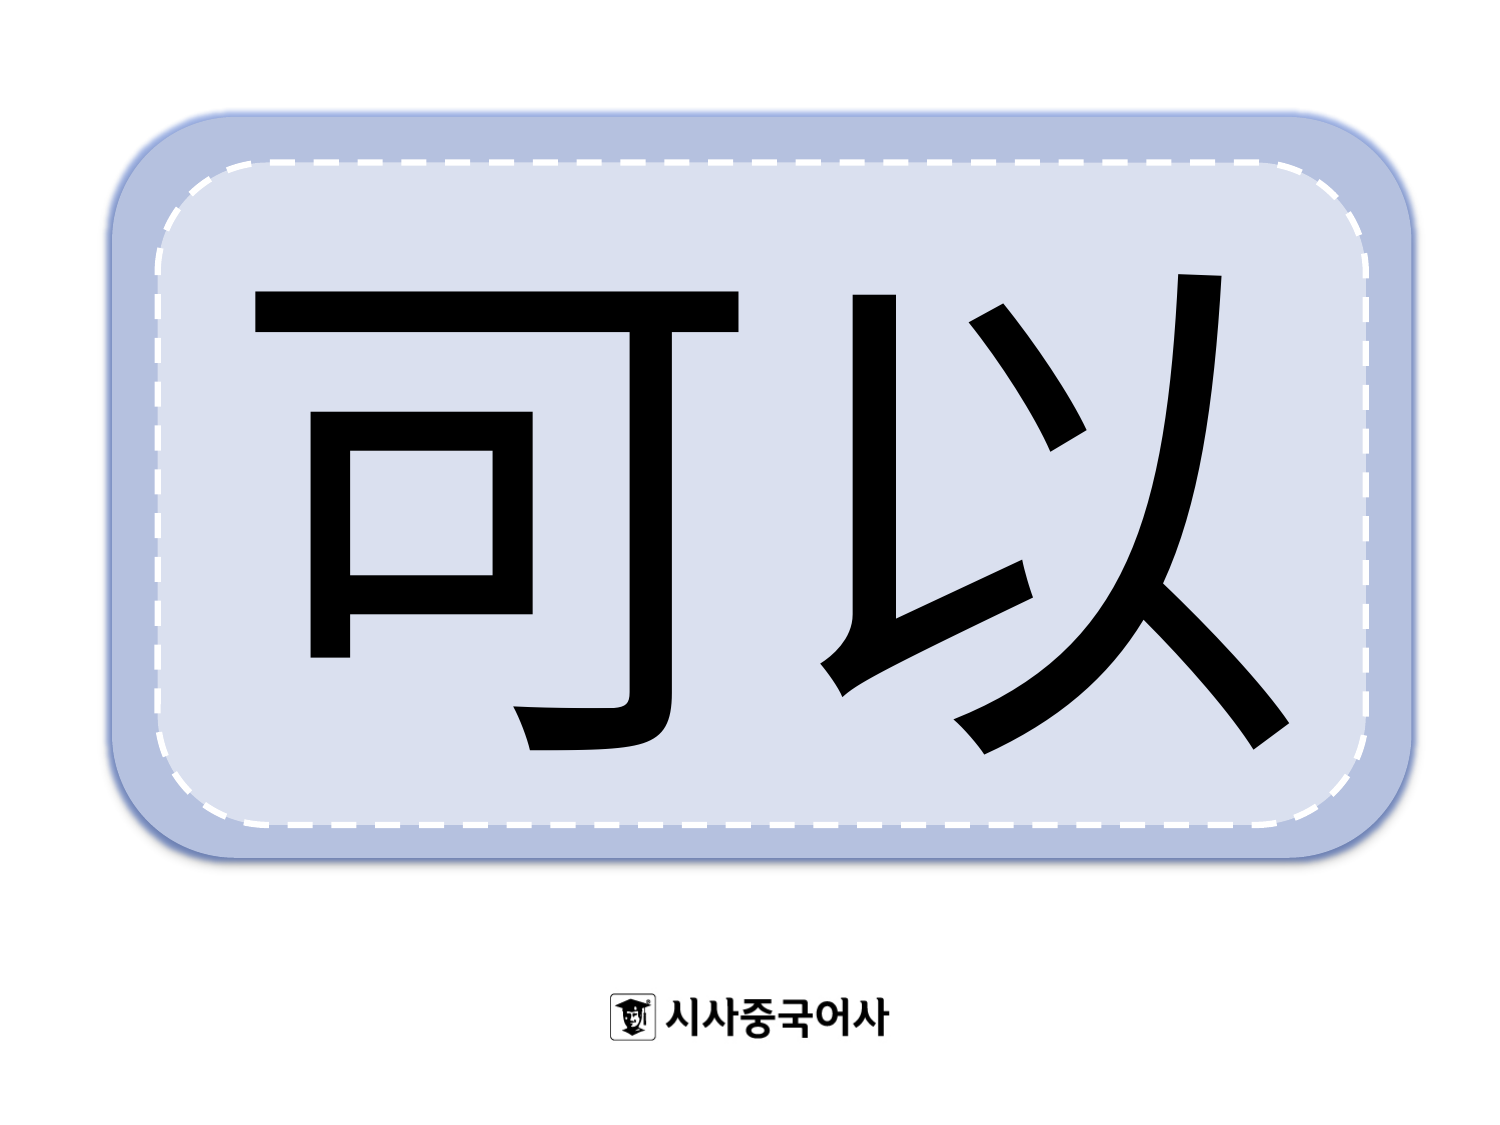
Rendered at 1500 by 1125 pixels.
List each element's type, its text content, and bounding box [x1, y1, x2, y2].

picture [602, 987, 898, 1047]
text_box 可以 [162, 160, 1371, 824]
